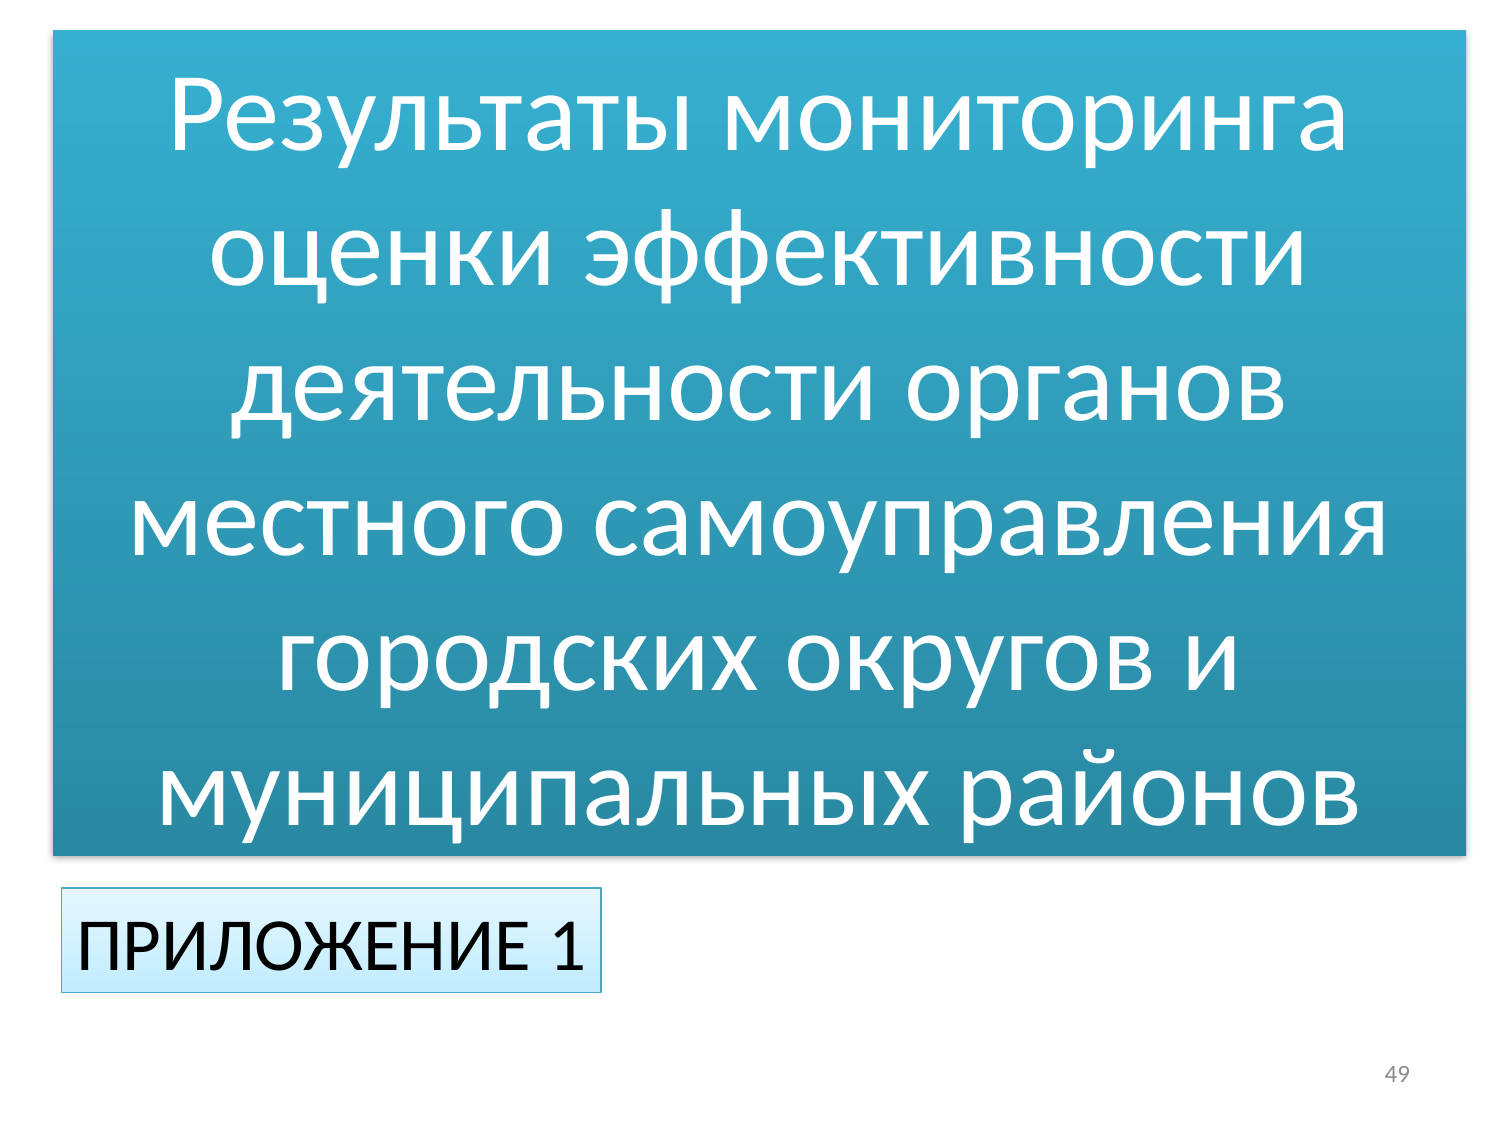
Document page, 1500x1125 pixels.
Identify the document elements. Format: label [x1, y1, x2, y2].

slide_number [1074, 1042, 1425, 1103]
text_box [53, 30, 1467, 856]
text_box [61, 887, 602, 993]
